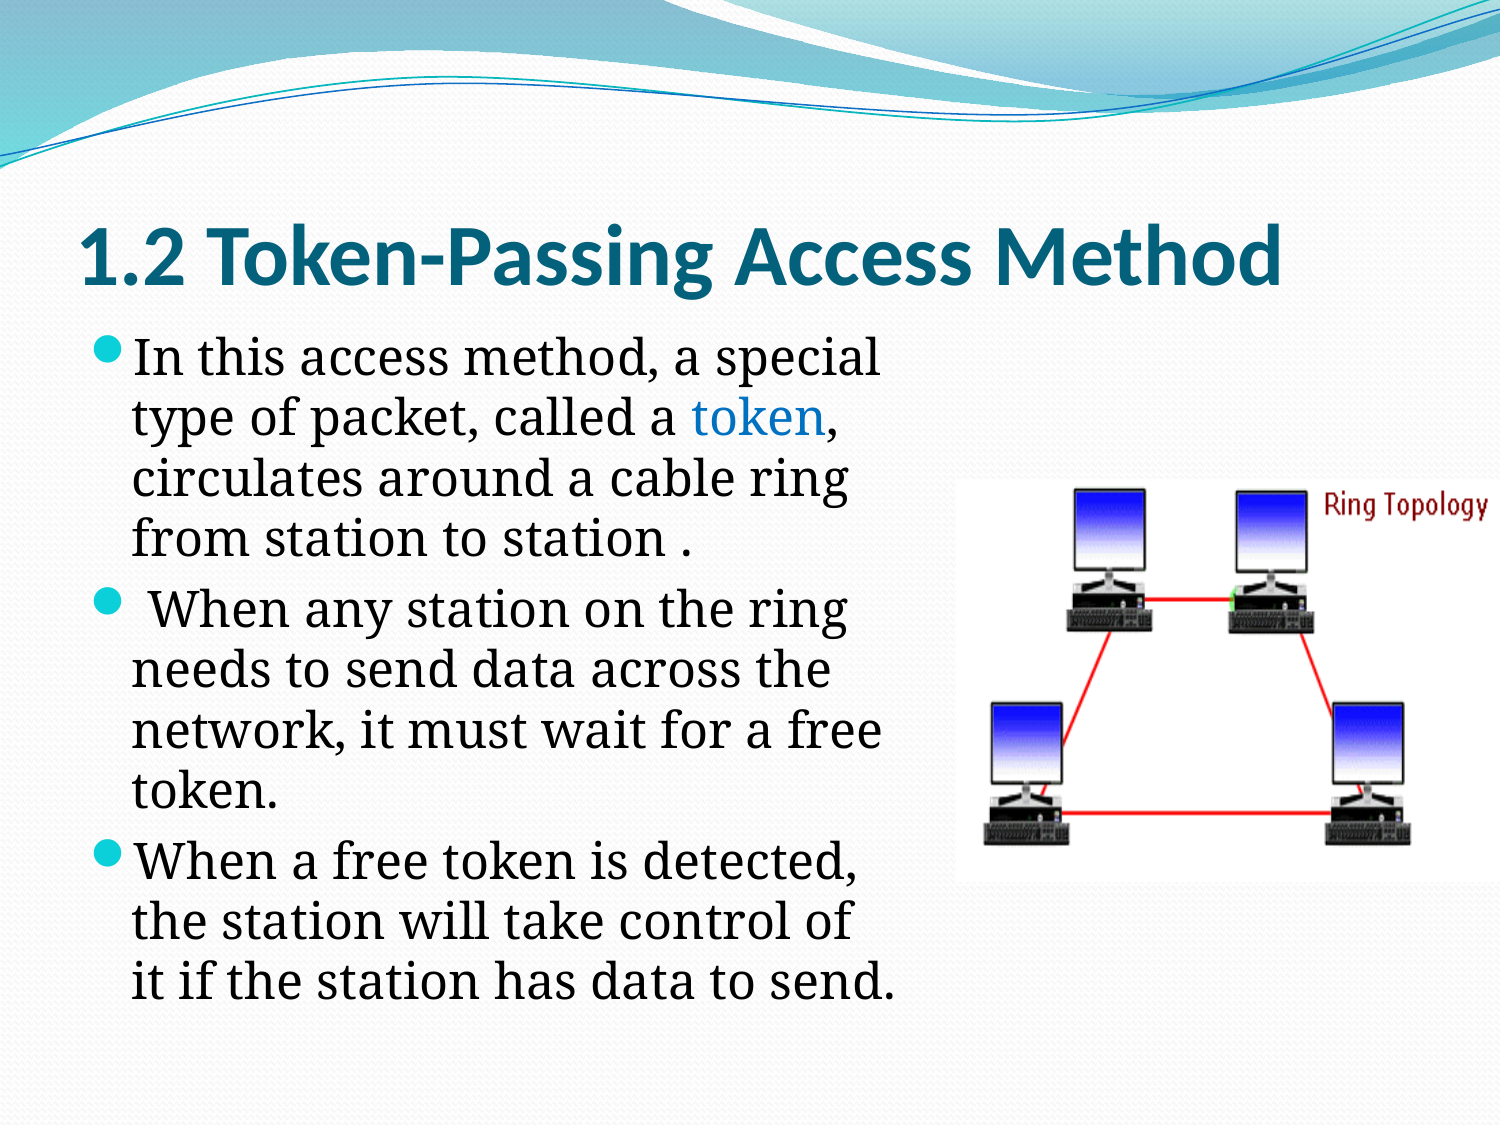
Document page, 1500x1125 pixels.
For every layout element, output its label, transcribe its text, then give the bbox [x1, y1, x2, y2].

title 1.2 Token-Passing Access Method [75, 115, 1425, 303]
list In this access method, a special type of packet, called a token, circulates around a cable ring from station to station . When any station on the ring needs to send data across the network, it must wait for a free token. When a free token is detected, the station will take control of it if the station has data to send. [75, 317, 916, 1038]
picture [956, 479, 1500, 882]
